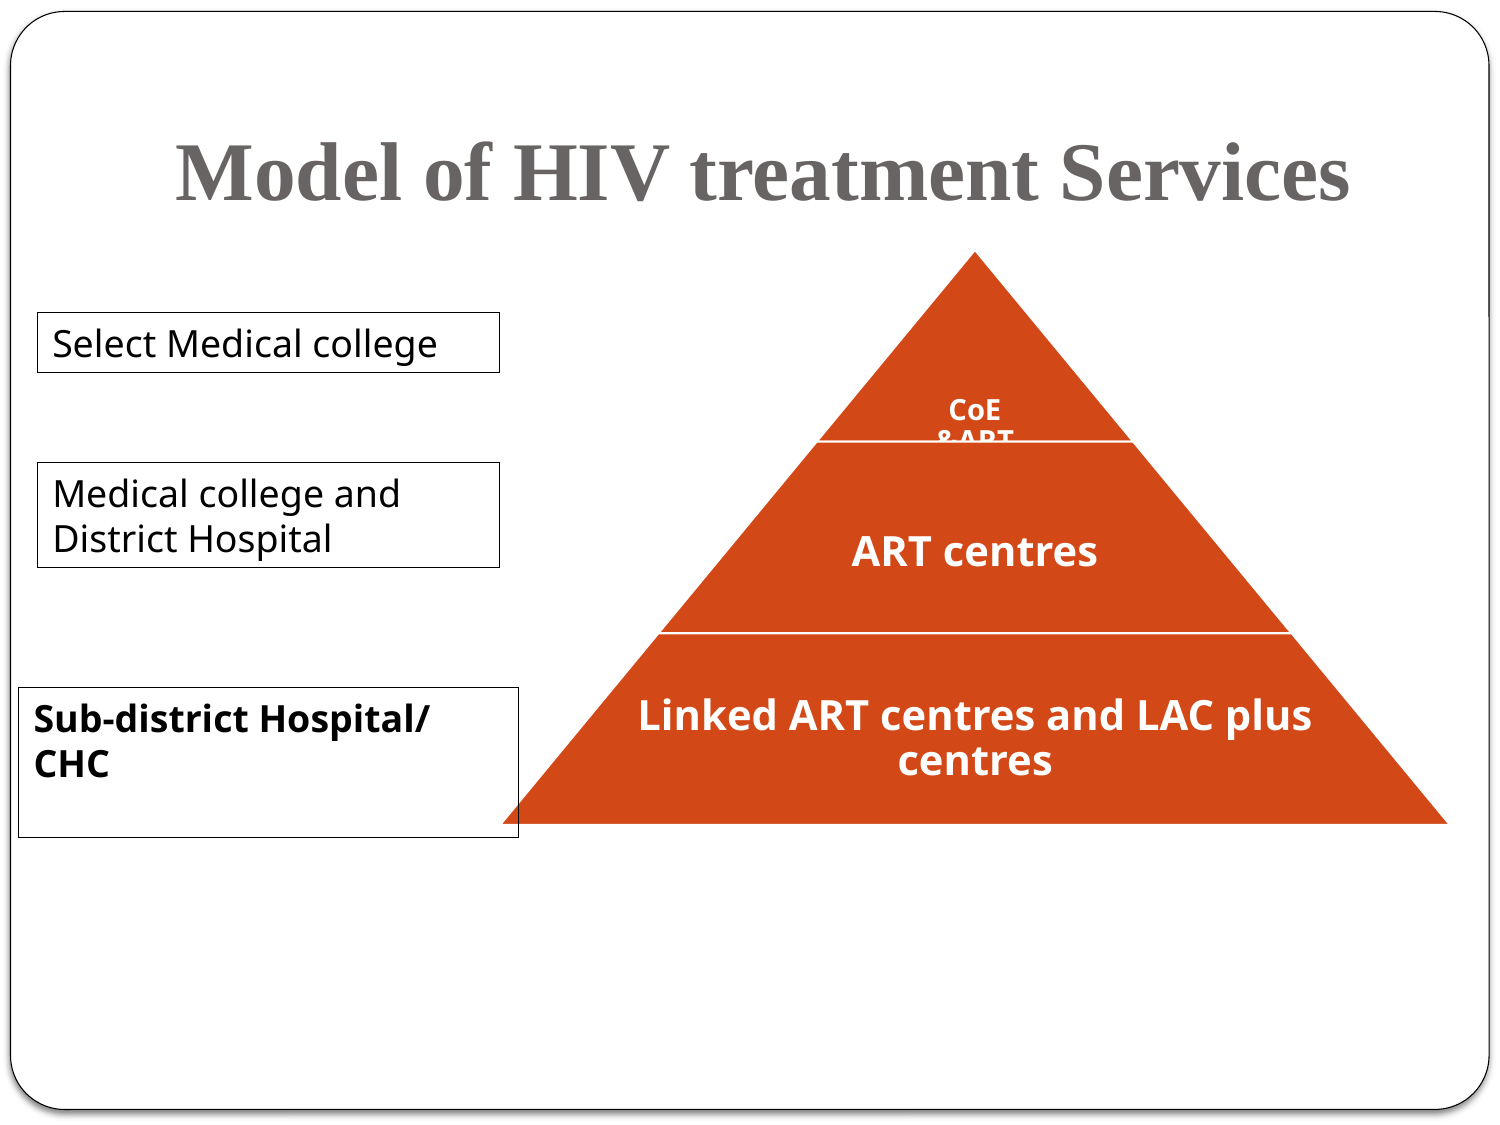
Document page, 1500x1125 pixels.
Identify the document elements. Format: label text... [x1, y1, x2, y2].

text_box Medical college and District Hospital [37, 462, 493, 568]
title Model of HIV treatment Services [87, 45, 1441, 233]
text_box Sub-district Hospital/ CHC [18, 687, 519, 838]
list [499, 249, 1451, 826]
text_box Select Medical college [37, 312, 493, 373]
